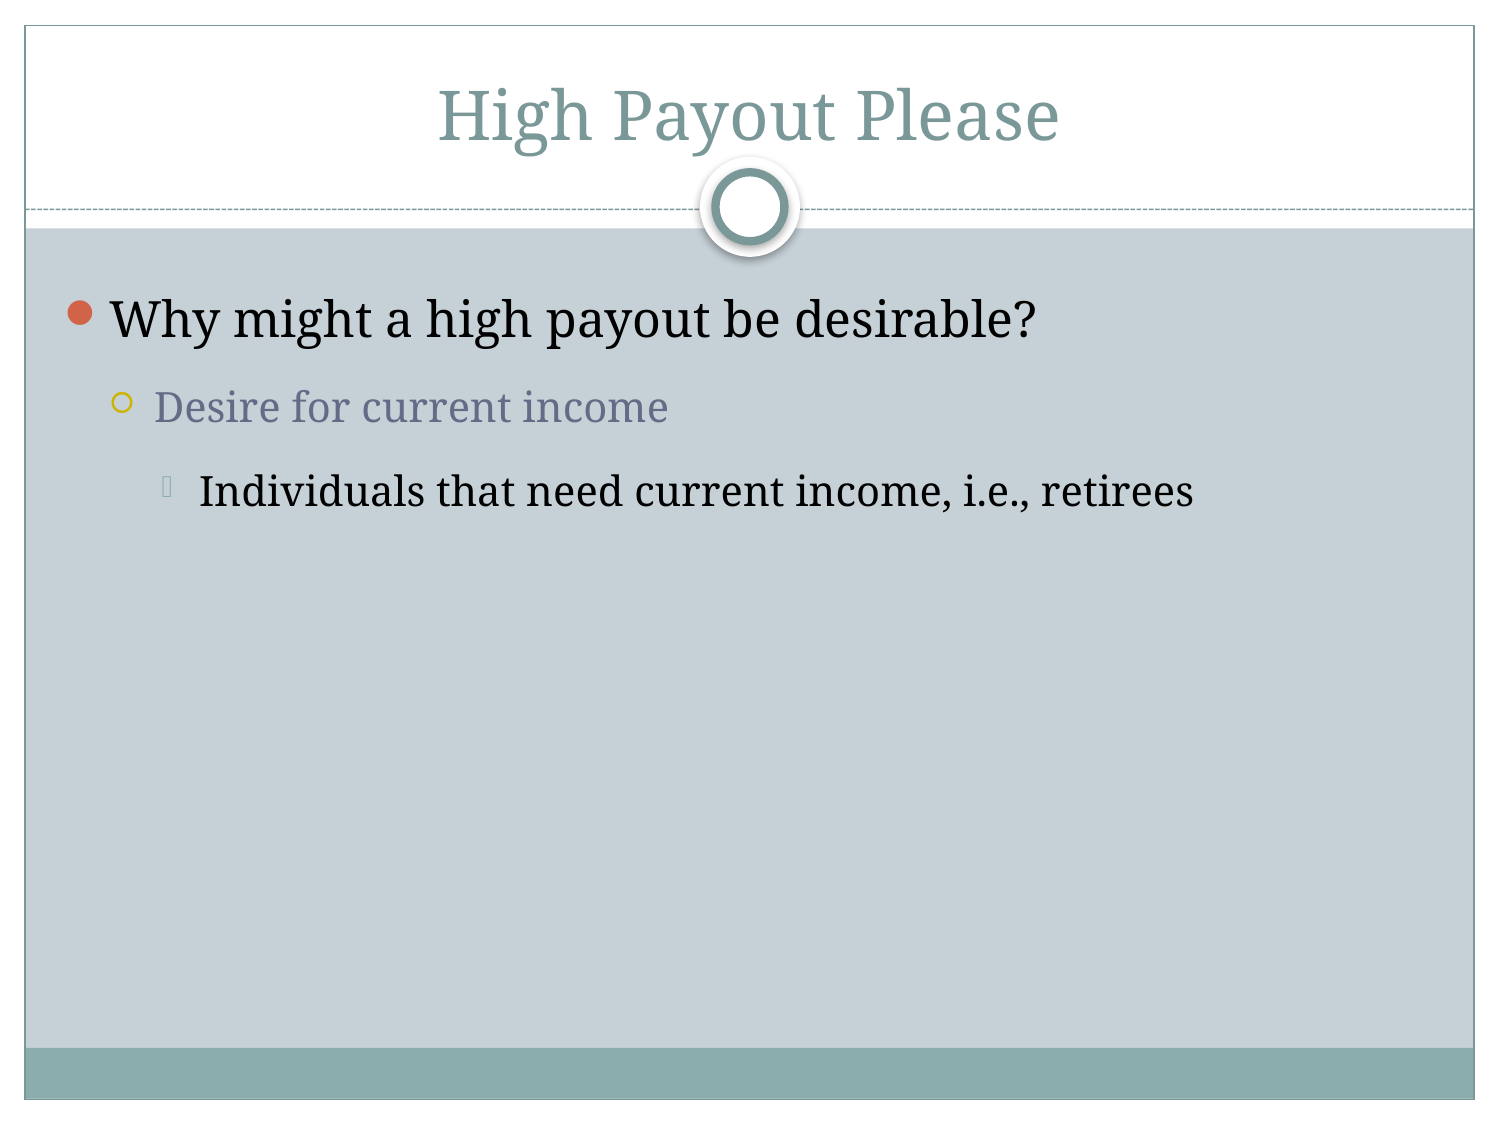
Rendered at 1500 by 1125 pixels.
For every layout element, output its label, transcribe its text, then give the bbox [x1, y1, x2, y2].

list Why might a high payout be desirable? Desire for current income Individuals that need current income, i.e., retirees [49, 250, 1445, 1001]
title High Payout Please [49, 37, 1450, 162]
